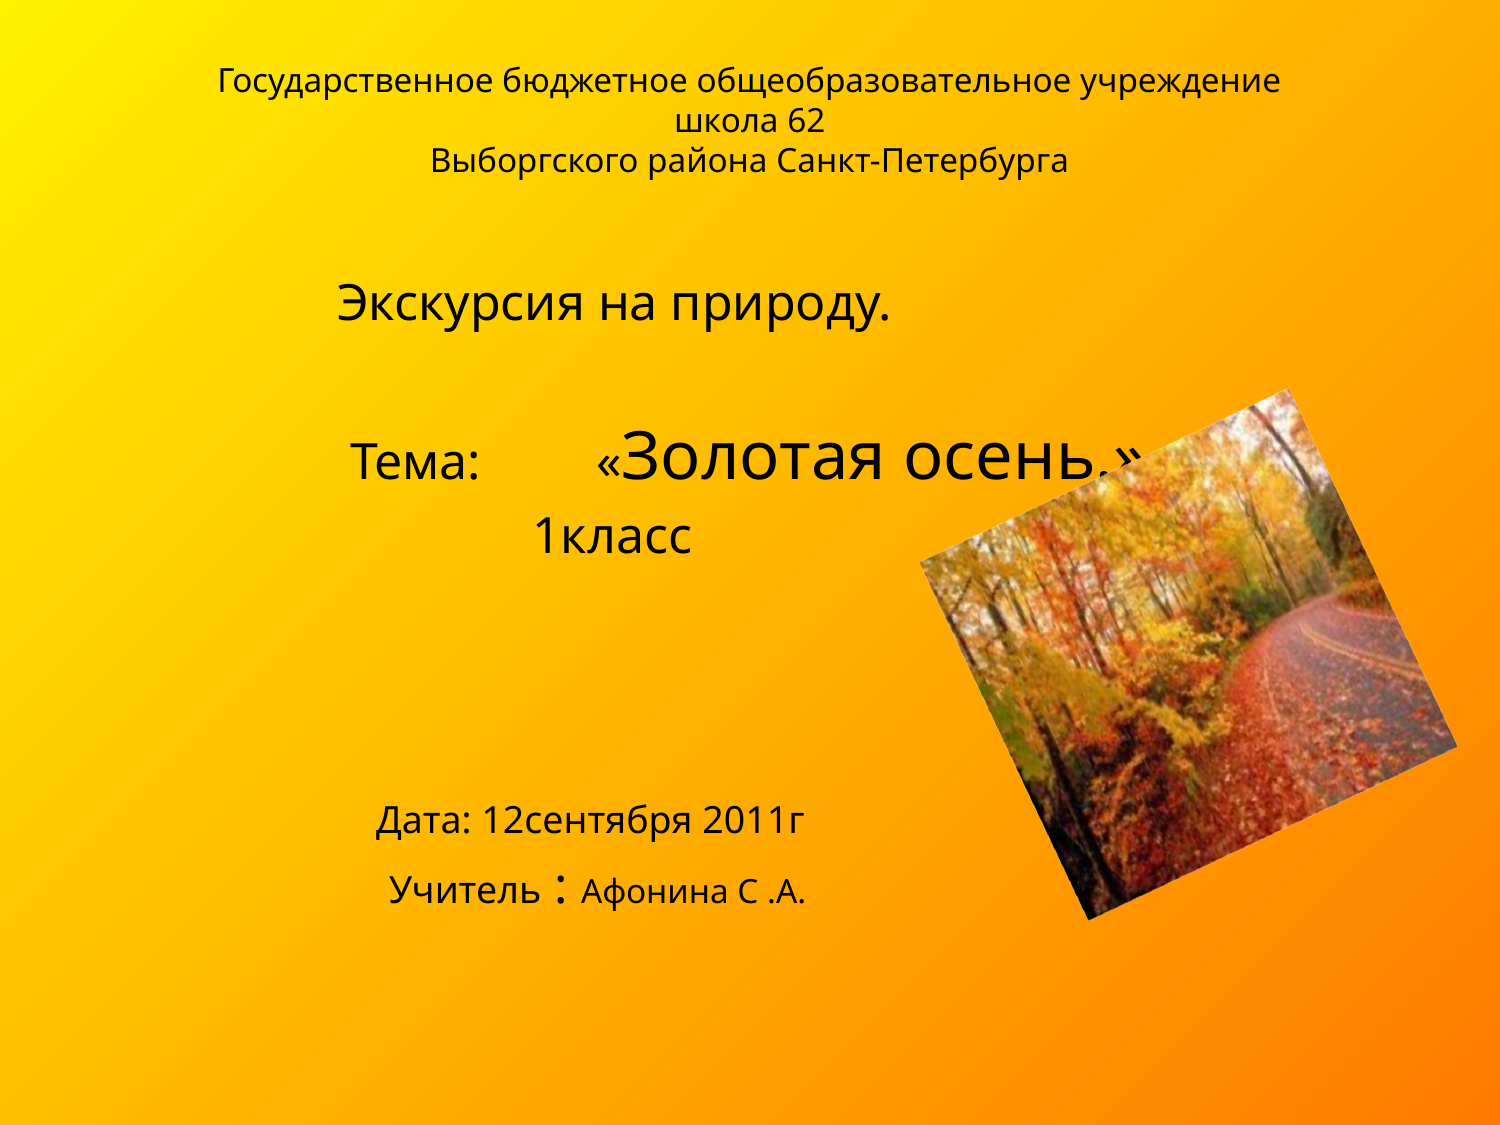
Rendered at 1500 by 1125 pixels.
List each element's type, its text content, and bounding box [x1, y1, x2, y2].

title Государственное бюджетное общеобразовательное учреждение школа 62 Выборгского района Санкт-Петербурга [75, 45, 1425, 233]
picture [920, 390, 1457, 919]
list Экскурсия на природу. Тема: «Золотая осень.» 1класс Дата: 12сентября 2011г Учитель : Афонина С .А. [75, 262, 1425, 1005]
